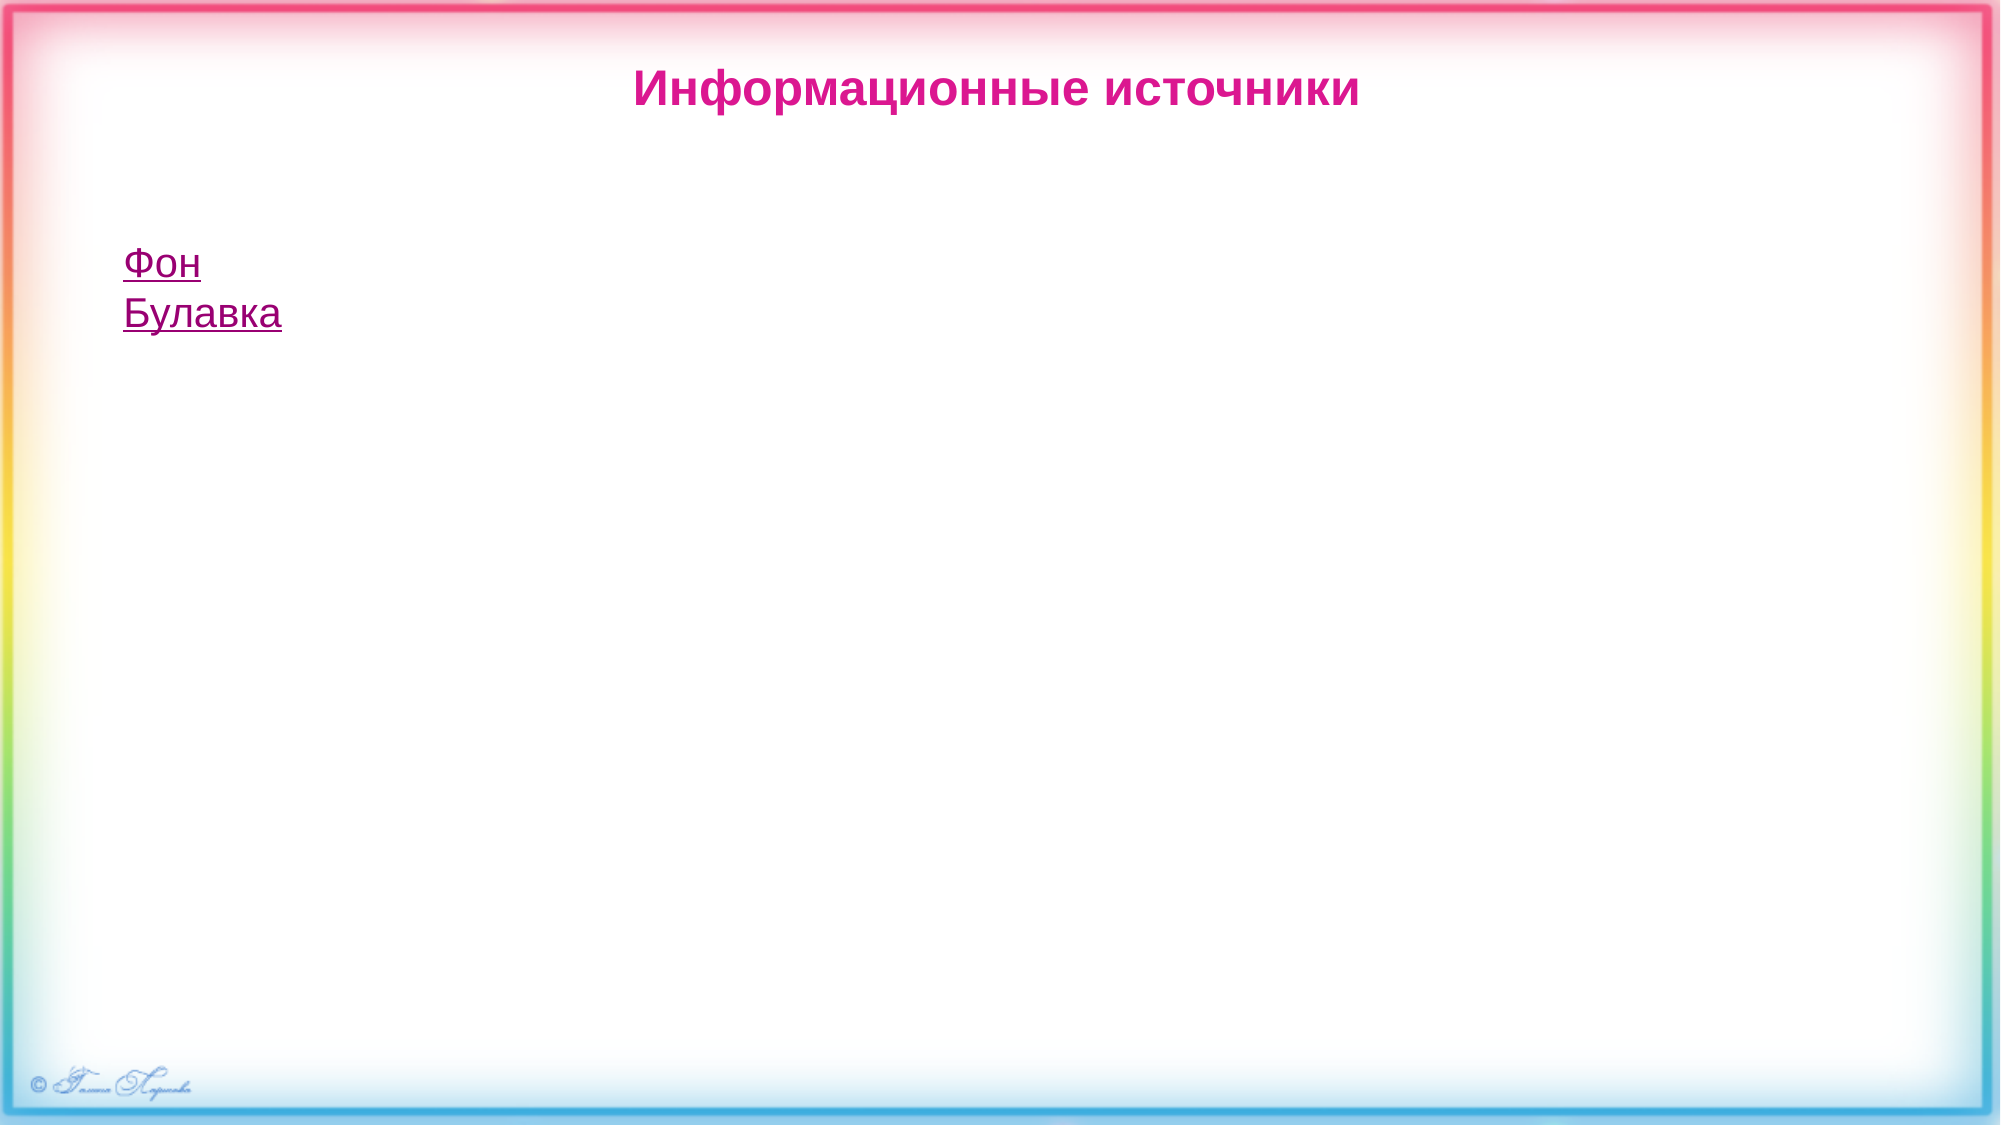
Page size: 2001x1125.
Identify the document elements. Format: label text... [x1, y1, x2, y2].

text_box Информационные источники [10, 48, 1983, 123]
picture [0, 0, 2001, 1125]
text_box Фон Булавка [108, 228, 1892, 343]
